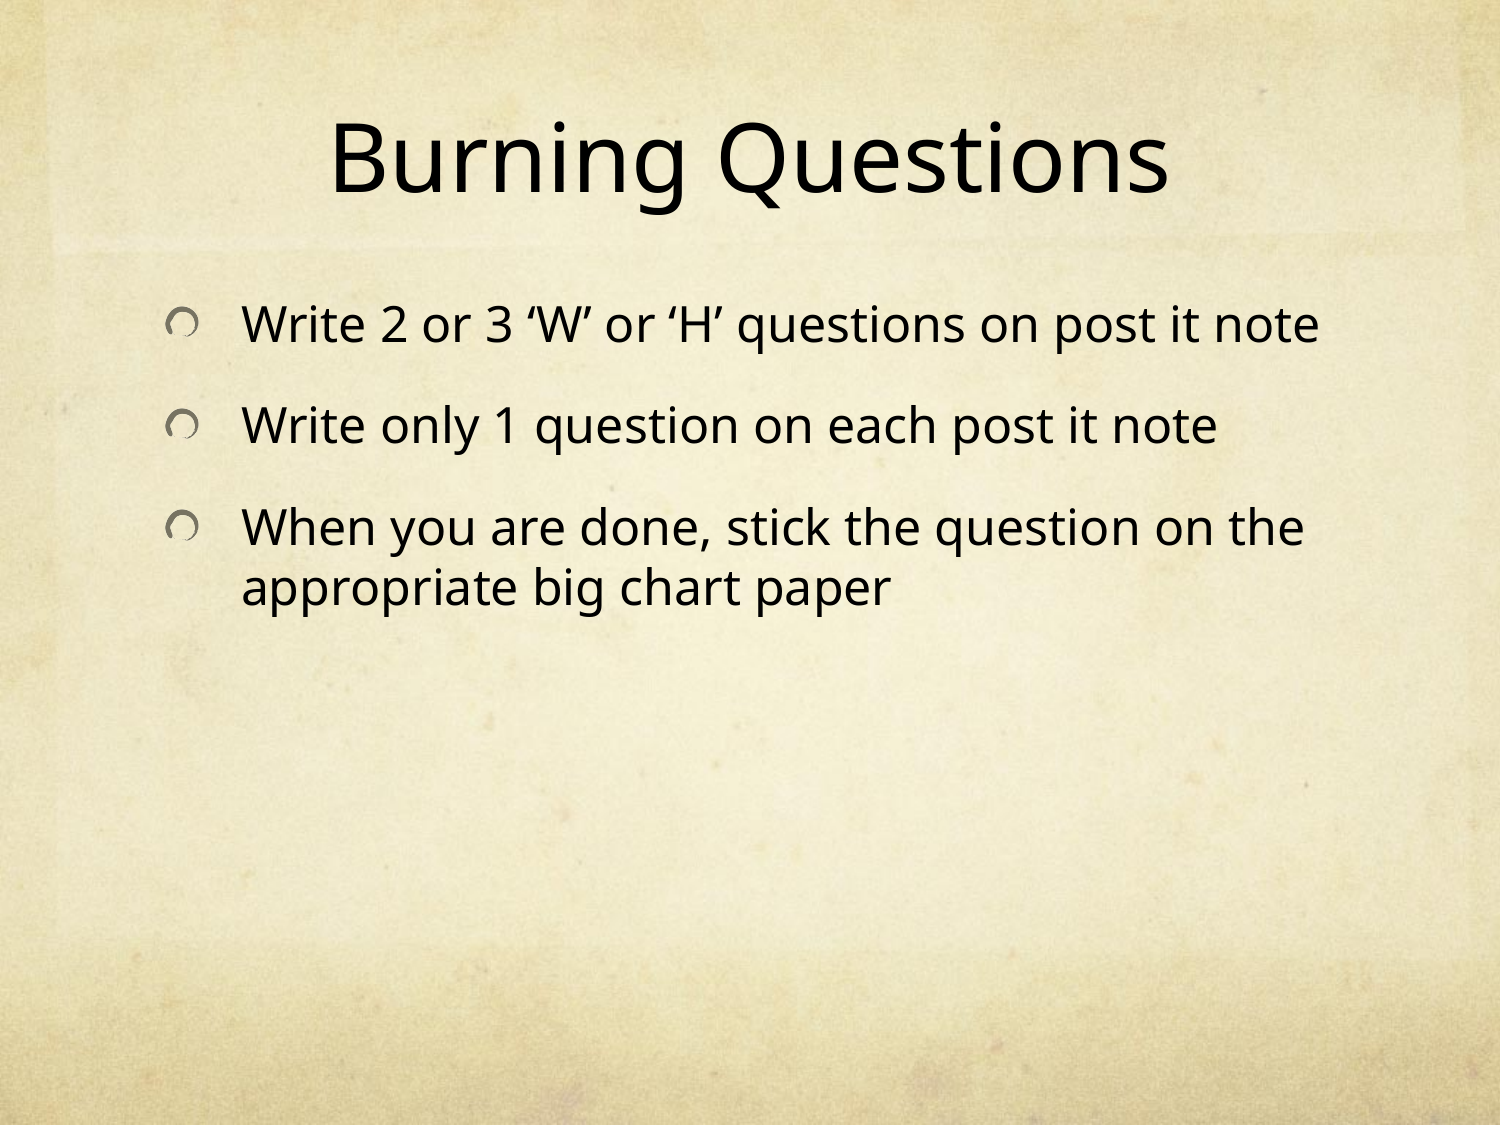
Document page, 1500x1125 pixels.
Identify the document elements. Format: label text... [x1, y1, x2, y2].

title Burning Questions [150, 82, 1350, 225]
picture [0, 0, 1500, 1125]
list Write 2 or 3 ‘W’ or ‘H’ questions on post it note Write only 1 question on each post it note When you are done, stick the question on the appropriate big chart paper [150, 284, 1350, 950]
